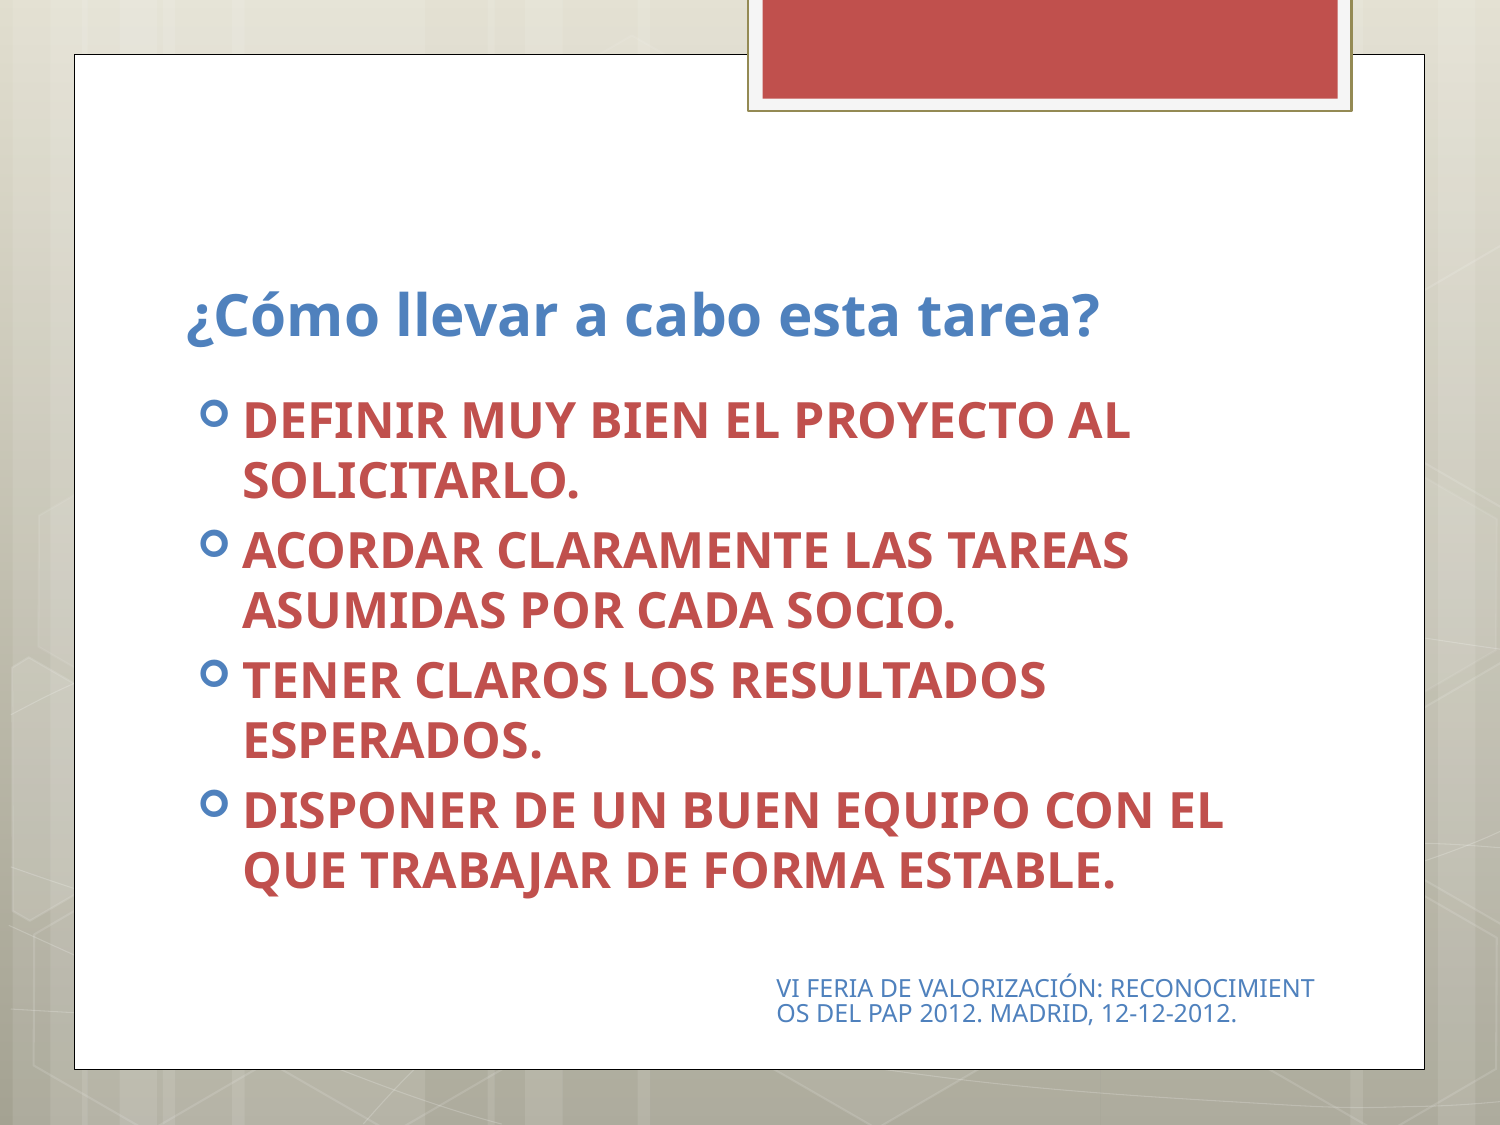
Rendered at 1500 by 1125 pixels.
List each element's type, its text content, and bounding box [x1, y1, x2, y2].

footer VI FERIA DE VALORIZACIÓN: RECONOCIMIENTOS DEL PAP 2012. MADRID, 12-12-2012. [761, 960, 1336, 1020]
title ¿Cómo llevar a cabo esta tarea? [171, 168, 1324, 357]
list DEFINIR MUY BIEN EL PROYECTO AL SOLICITARLO. ACORDAR CLARAMENTE LAS TAREAS ASUMIDAS POR CADA SOCIO. TENER CLAROS LOS RESULTADOS ESPERADOS. DISPONER DE UN BUEN EQUIPO CON EL QUE TRABAJAR DE FORMA ESTABLE. [171, 381, 1283, 957]
